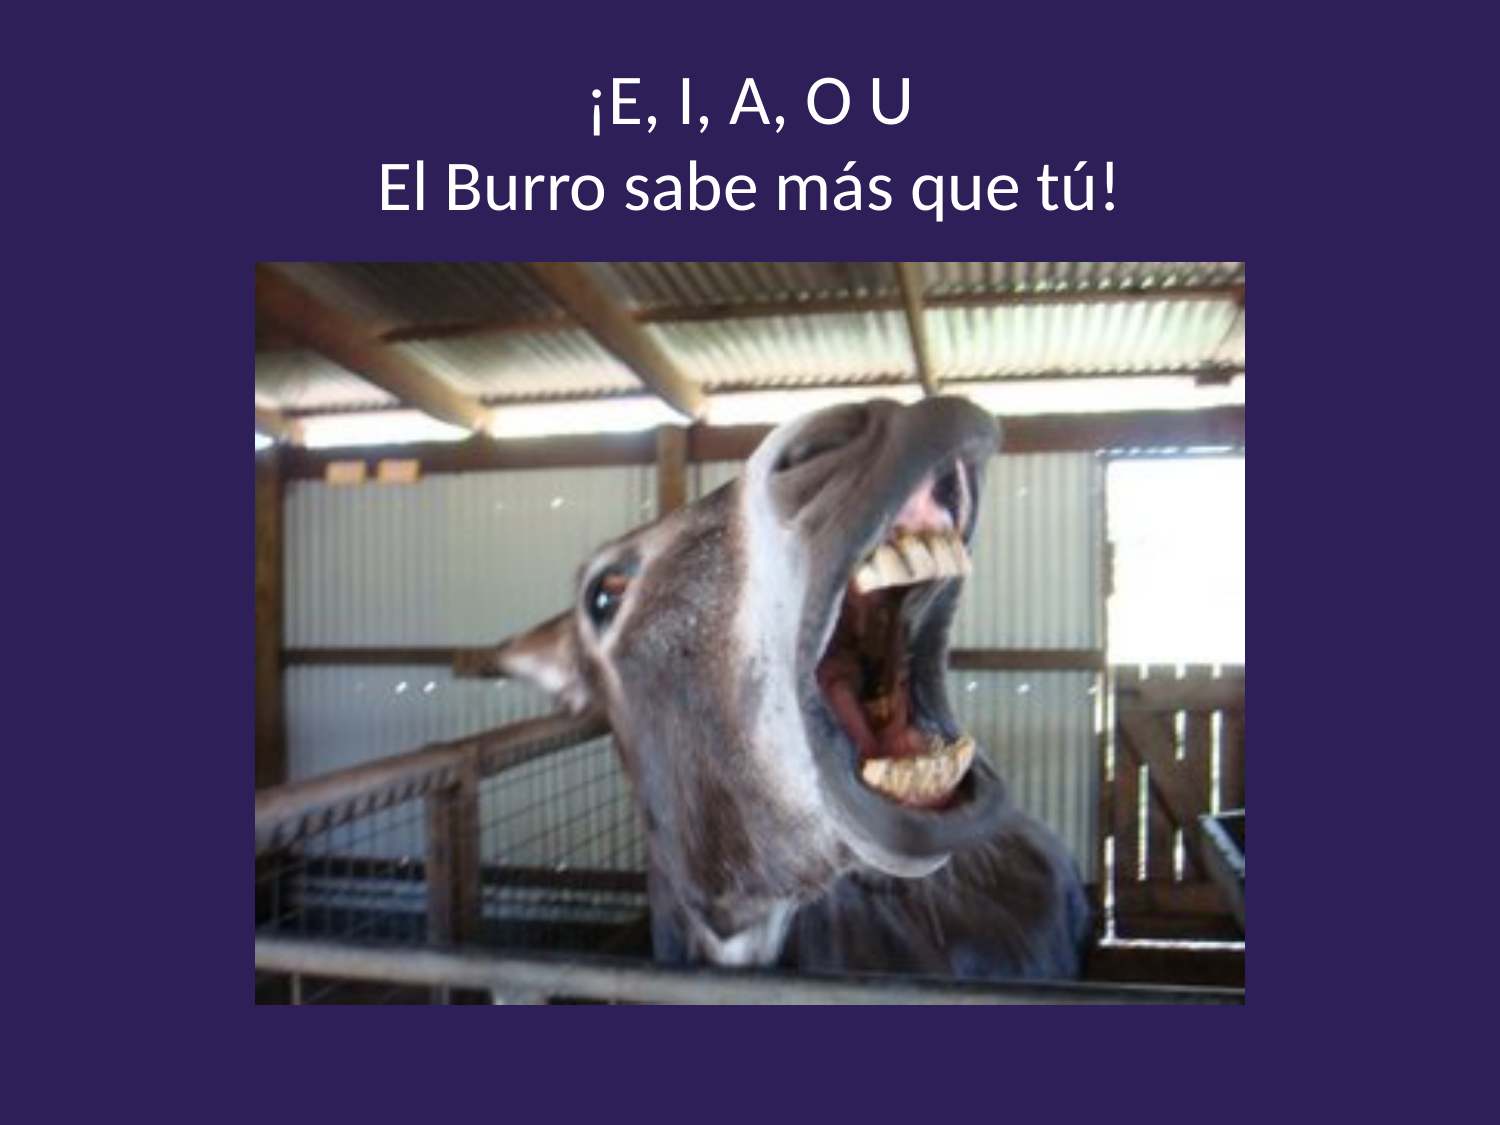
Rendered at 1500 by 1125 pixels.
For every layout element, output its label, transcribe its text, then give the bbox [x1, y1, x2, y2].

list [74, 262, 1426, 1006]
title ¡E, I, A, O U El Burro sabe más que tú! [75, 45, 1425, 233]
